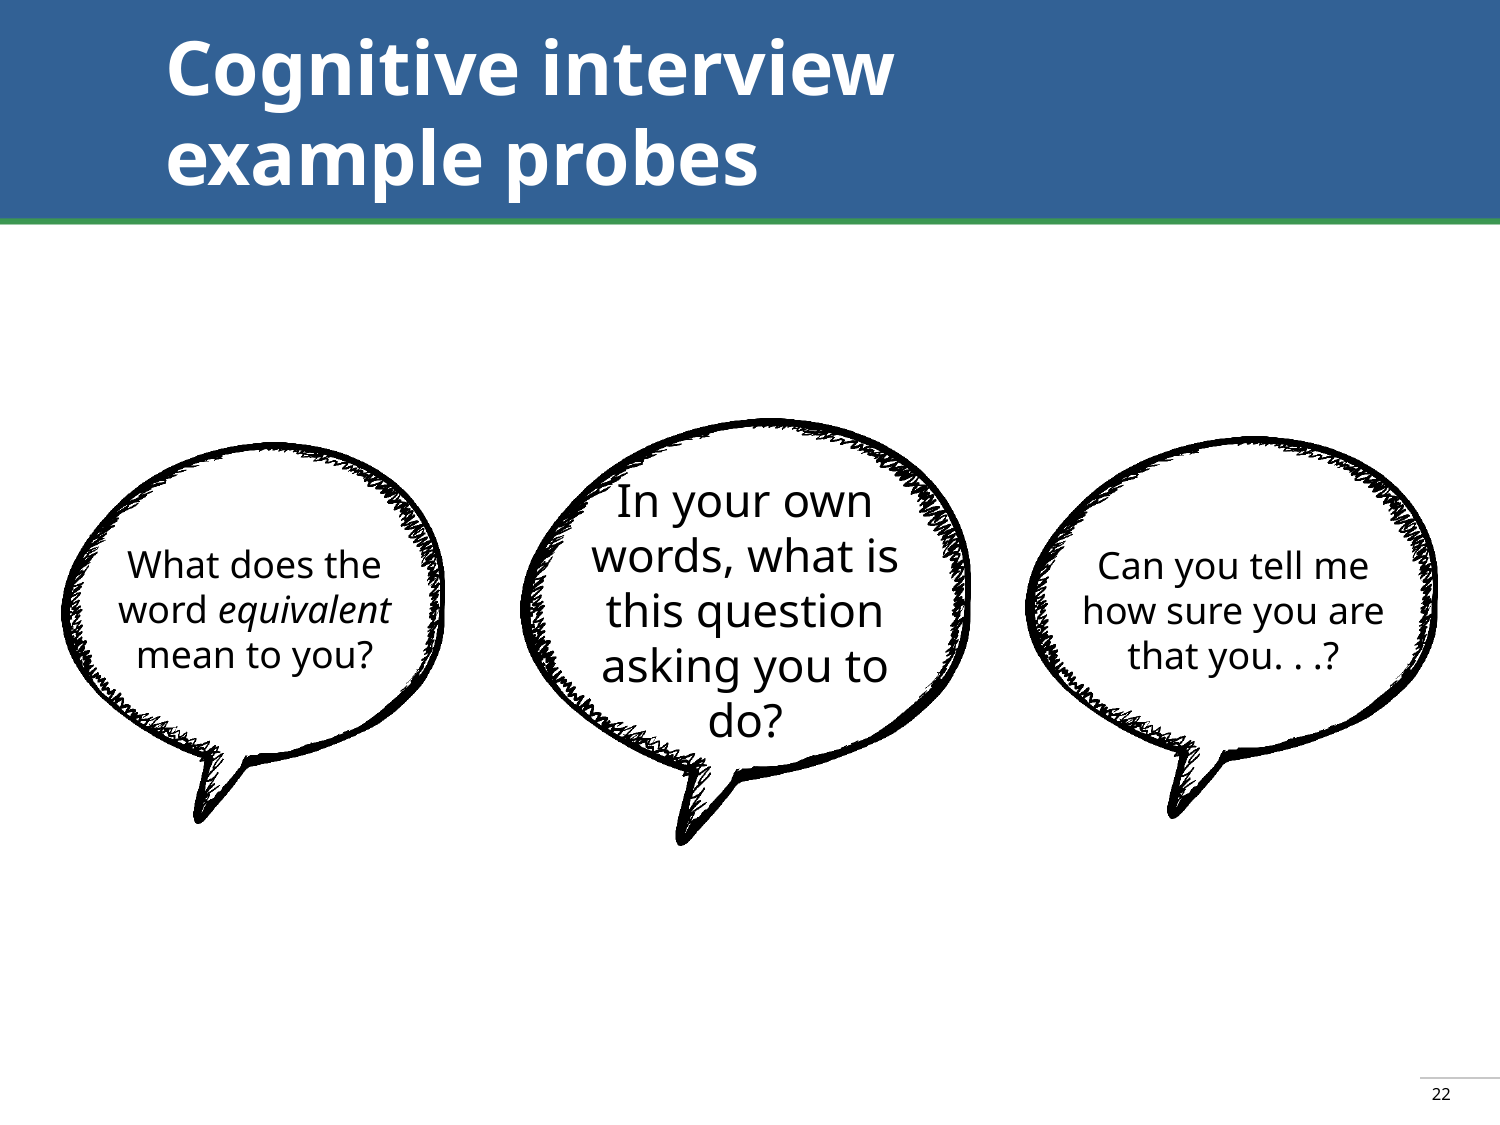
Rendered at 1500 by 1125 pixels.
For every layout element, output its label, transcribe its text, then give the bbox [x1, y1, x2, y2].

title Cognitive interview example probes [150, 0, 1350, 221]
picture [0, 0, 1500, 1125]
slide_number 22 [1431, 1085, 1458, 1106]
